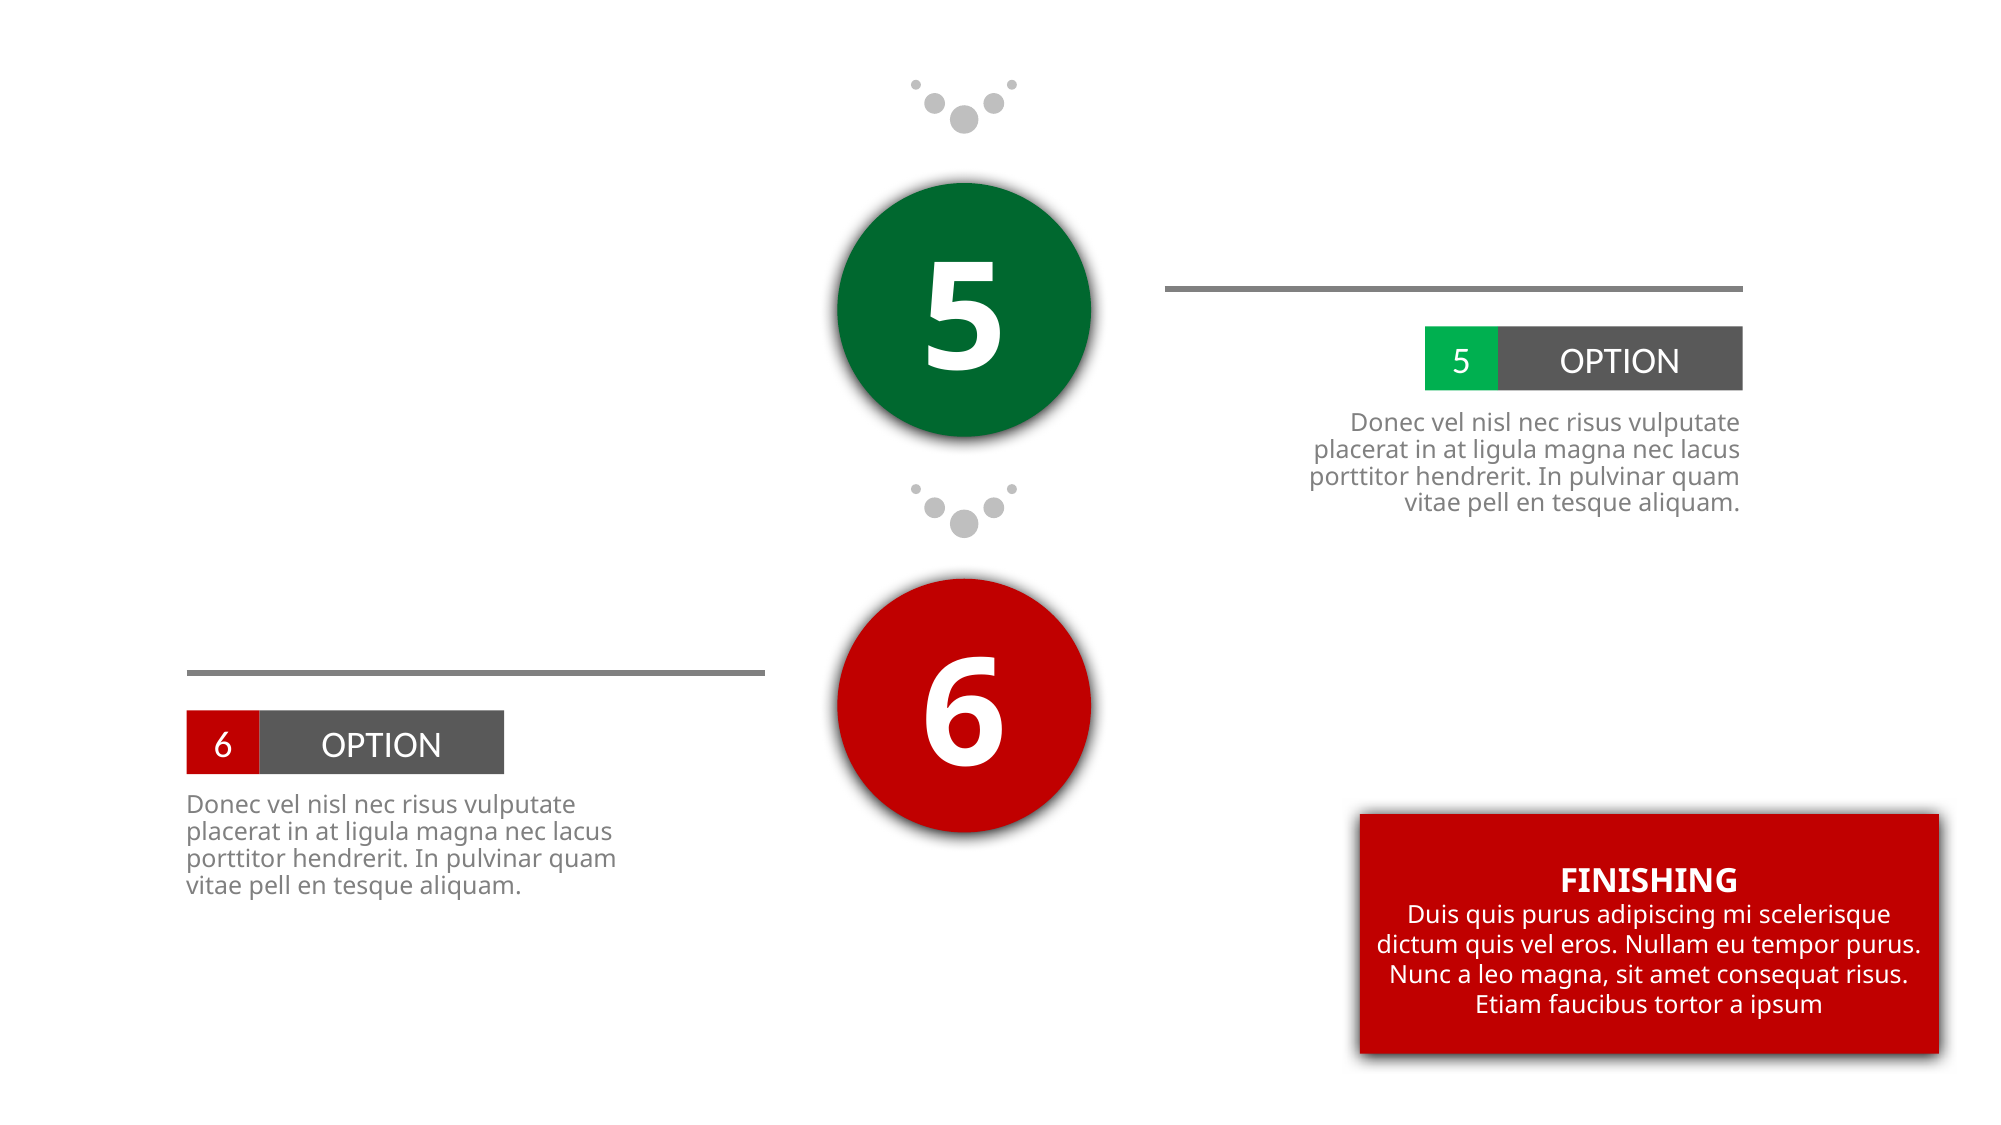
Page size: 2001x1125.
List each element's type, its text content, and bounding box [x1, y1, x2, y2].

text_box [911, 79, 1017, 134]
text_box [911, 484, 1017, 539]
text_box Donec vel nisl nec risus vulputate placerat in at ligula magna nec lacus porttitor hendrerit. In pulvinar quam vitae pell en tesque aliquam. [171, 784, 642, 936]
text_box 6 [836, 577, 1093, 834]
text_box Donec vel nisl nec risus vulputate placerat in at ligula magna nec lacus porttitor hendrerit. In pulvinar quam vitae pell en tesque aliquam. [1285, 402, 1756, 553]
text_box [186, 710, 505, 775]
text_box FINISHING Duis quis purus adipiscing mi scelerisque dictum quis vel eros. Nullam eu tempor purus. Nunc a leo magna, sit amet consequat risus. Etiam faucibus tortor a ipsum [1359, 814, 1939, 1054]
text_box 5 [836, 181, 1093, 438]
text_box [1424, 326, 1743, 391]
